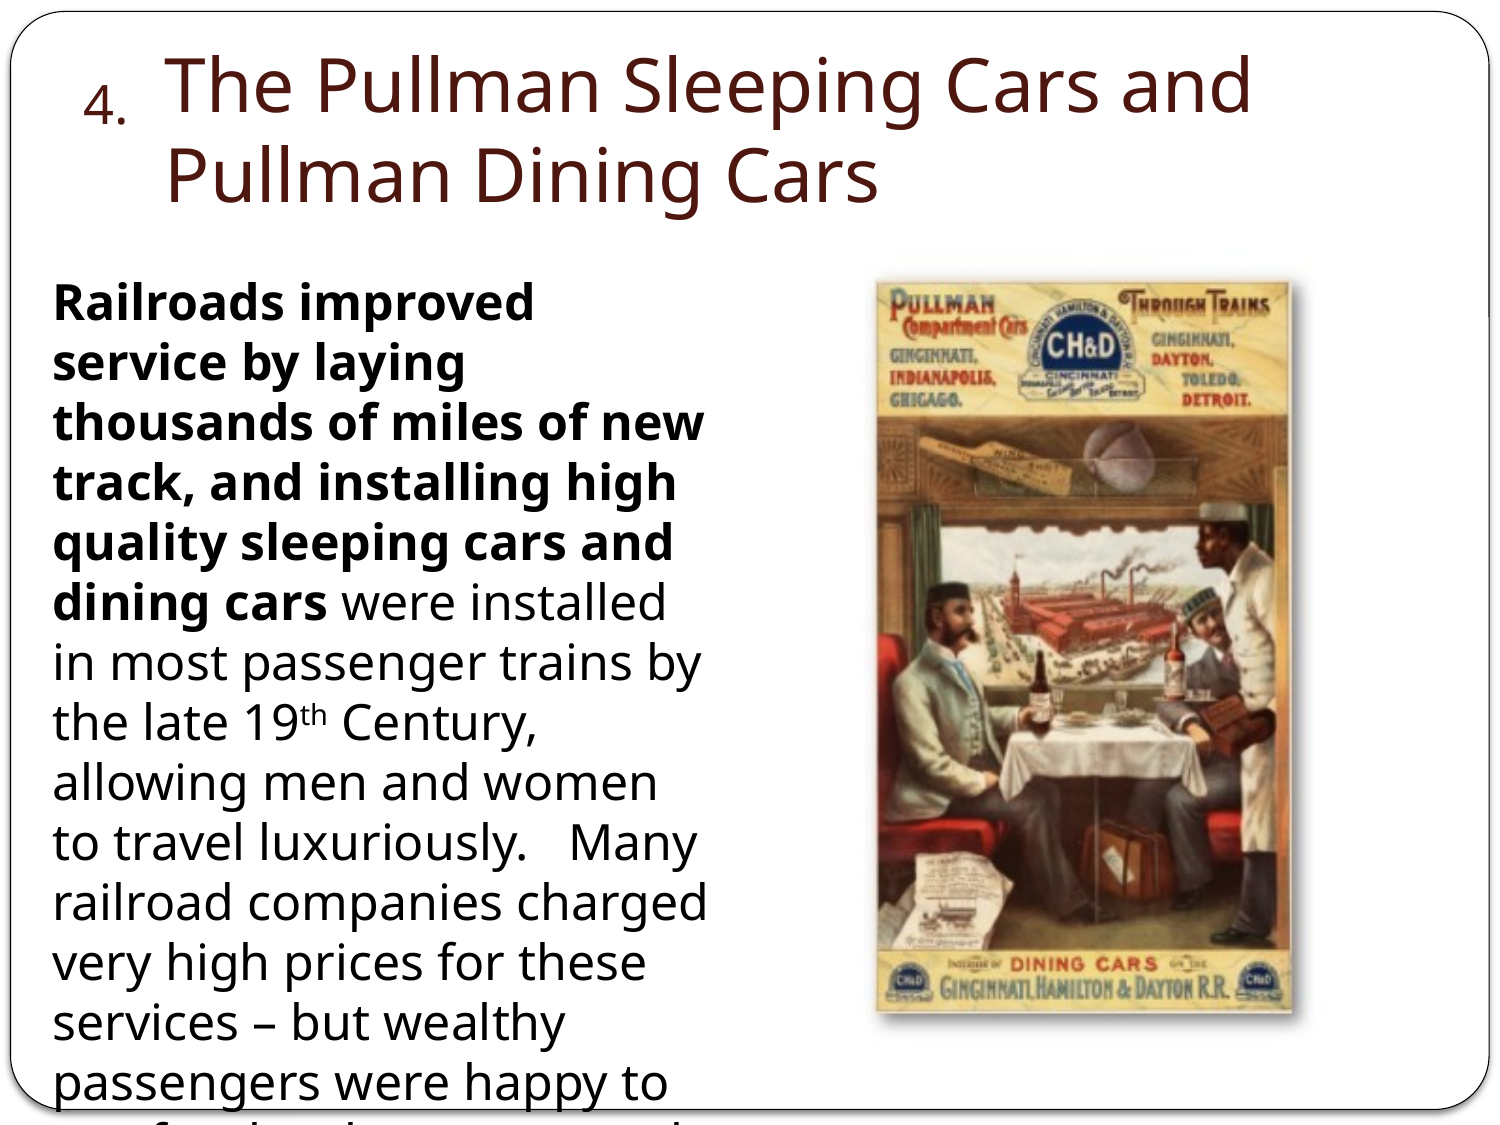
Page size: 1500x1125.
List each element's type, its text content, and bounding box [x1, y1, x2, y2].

title The Pullman Sleeping Cars and Pullman Dining Cars [150, 44, 1425, 233]
list Railroads improved service by laying thousands of miles of new track, and installing high quality sleeping cars and dining cars were installed in most passenger trains by the late 19th Century, allowing men and women to travel luxuriously. Many railroad companies charged very high prices for these services – but wealthy passengers were happy to pay for the chance to watch the countryside roll by in comfort. [37, 262, 706, 1050]
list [712, 249, 1463, 1051]
text_box 4. [50, 62, 163, 150]
